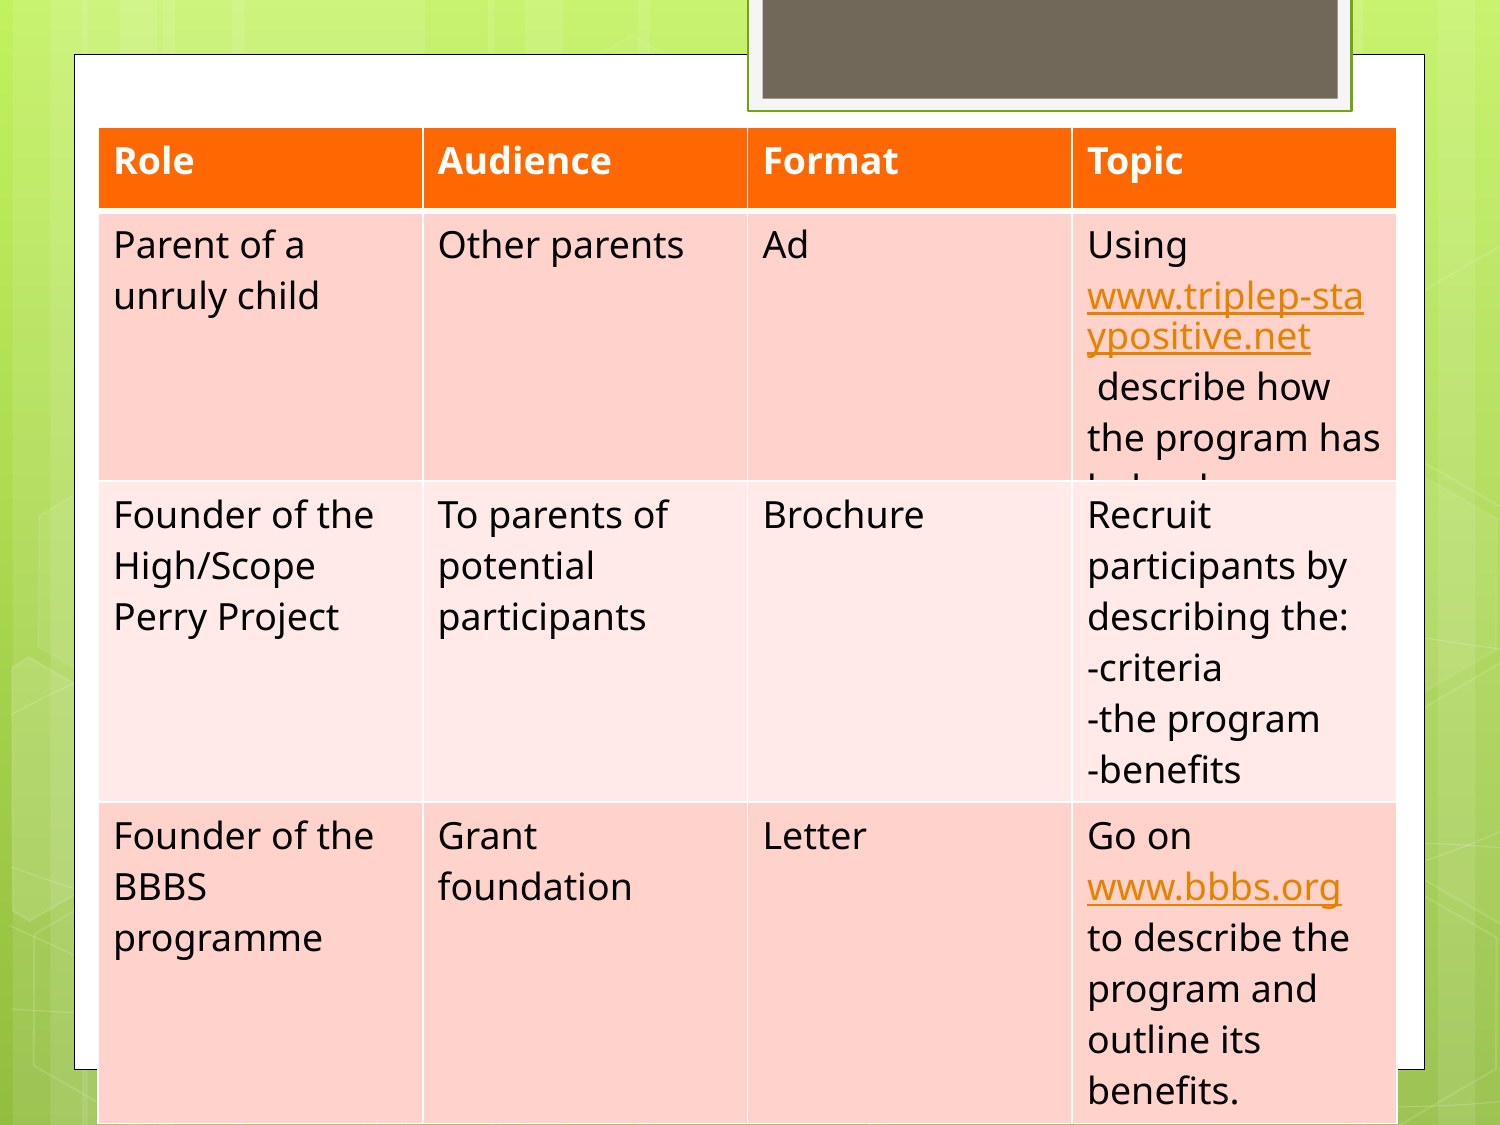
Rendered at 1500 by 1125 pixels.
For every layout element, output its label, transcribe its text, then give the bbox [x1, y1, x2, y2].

table_header Audience [424, 128, 747, 208]
table_cell To parents of potential participants [424, 482, 747, 801]
table_cell Grant foundation [424, 803, 747, 1123]
table_header Topic [1073, 128, 1396, 208]
table_cell Letter [748, 803, 1071, 1123]
table_cell Other parents [424, 214, 747, 480]
table_cell Using www.triplep-staypositive.net describe how the program has helped you. [1073, 214, 1396, 480]
table_cell Founder of the High/Scope Perry Project [99, 482, 422, 801]
table_cell Recruit participants by describing the: -criteria -the program -benefits [1073, 482, 1396, 801]
table_cell Go on www.bbbs.org to describe the program and outline its benefits. [1073, 803, 1396, 1123]
table_cell Founder of the BBBS programme [99, 803, 422, 1123]
table_cell Parent of a unruly child [99, 214, 422, 480]
table_header Role [99, 128, 422, 208]
table_header Format [748, 128, 1071, 208]
table_cell Brochure [748, 482, 1071, 801]
table_cell Ad [748, 214, 1071, 480]
